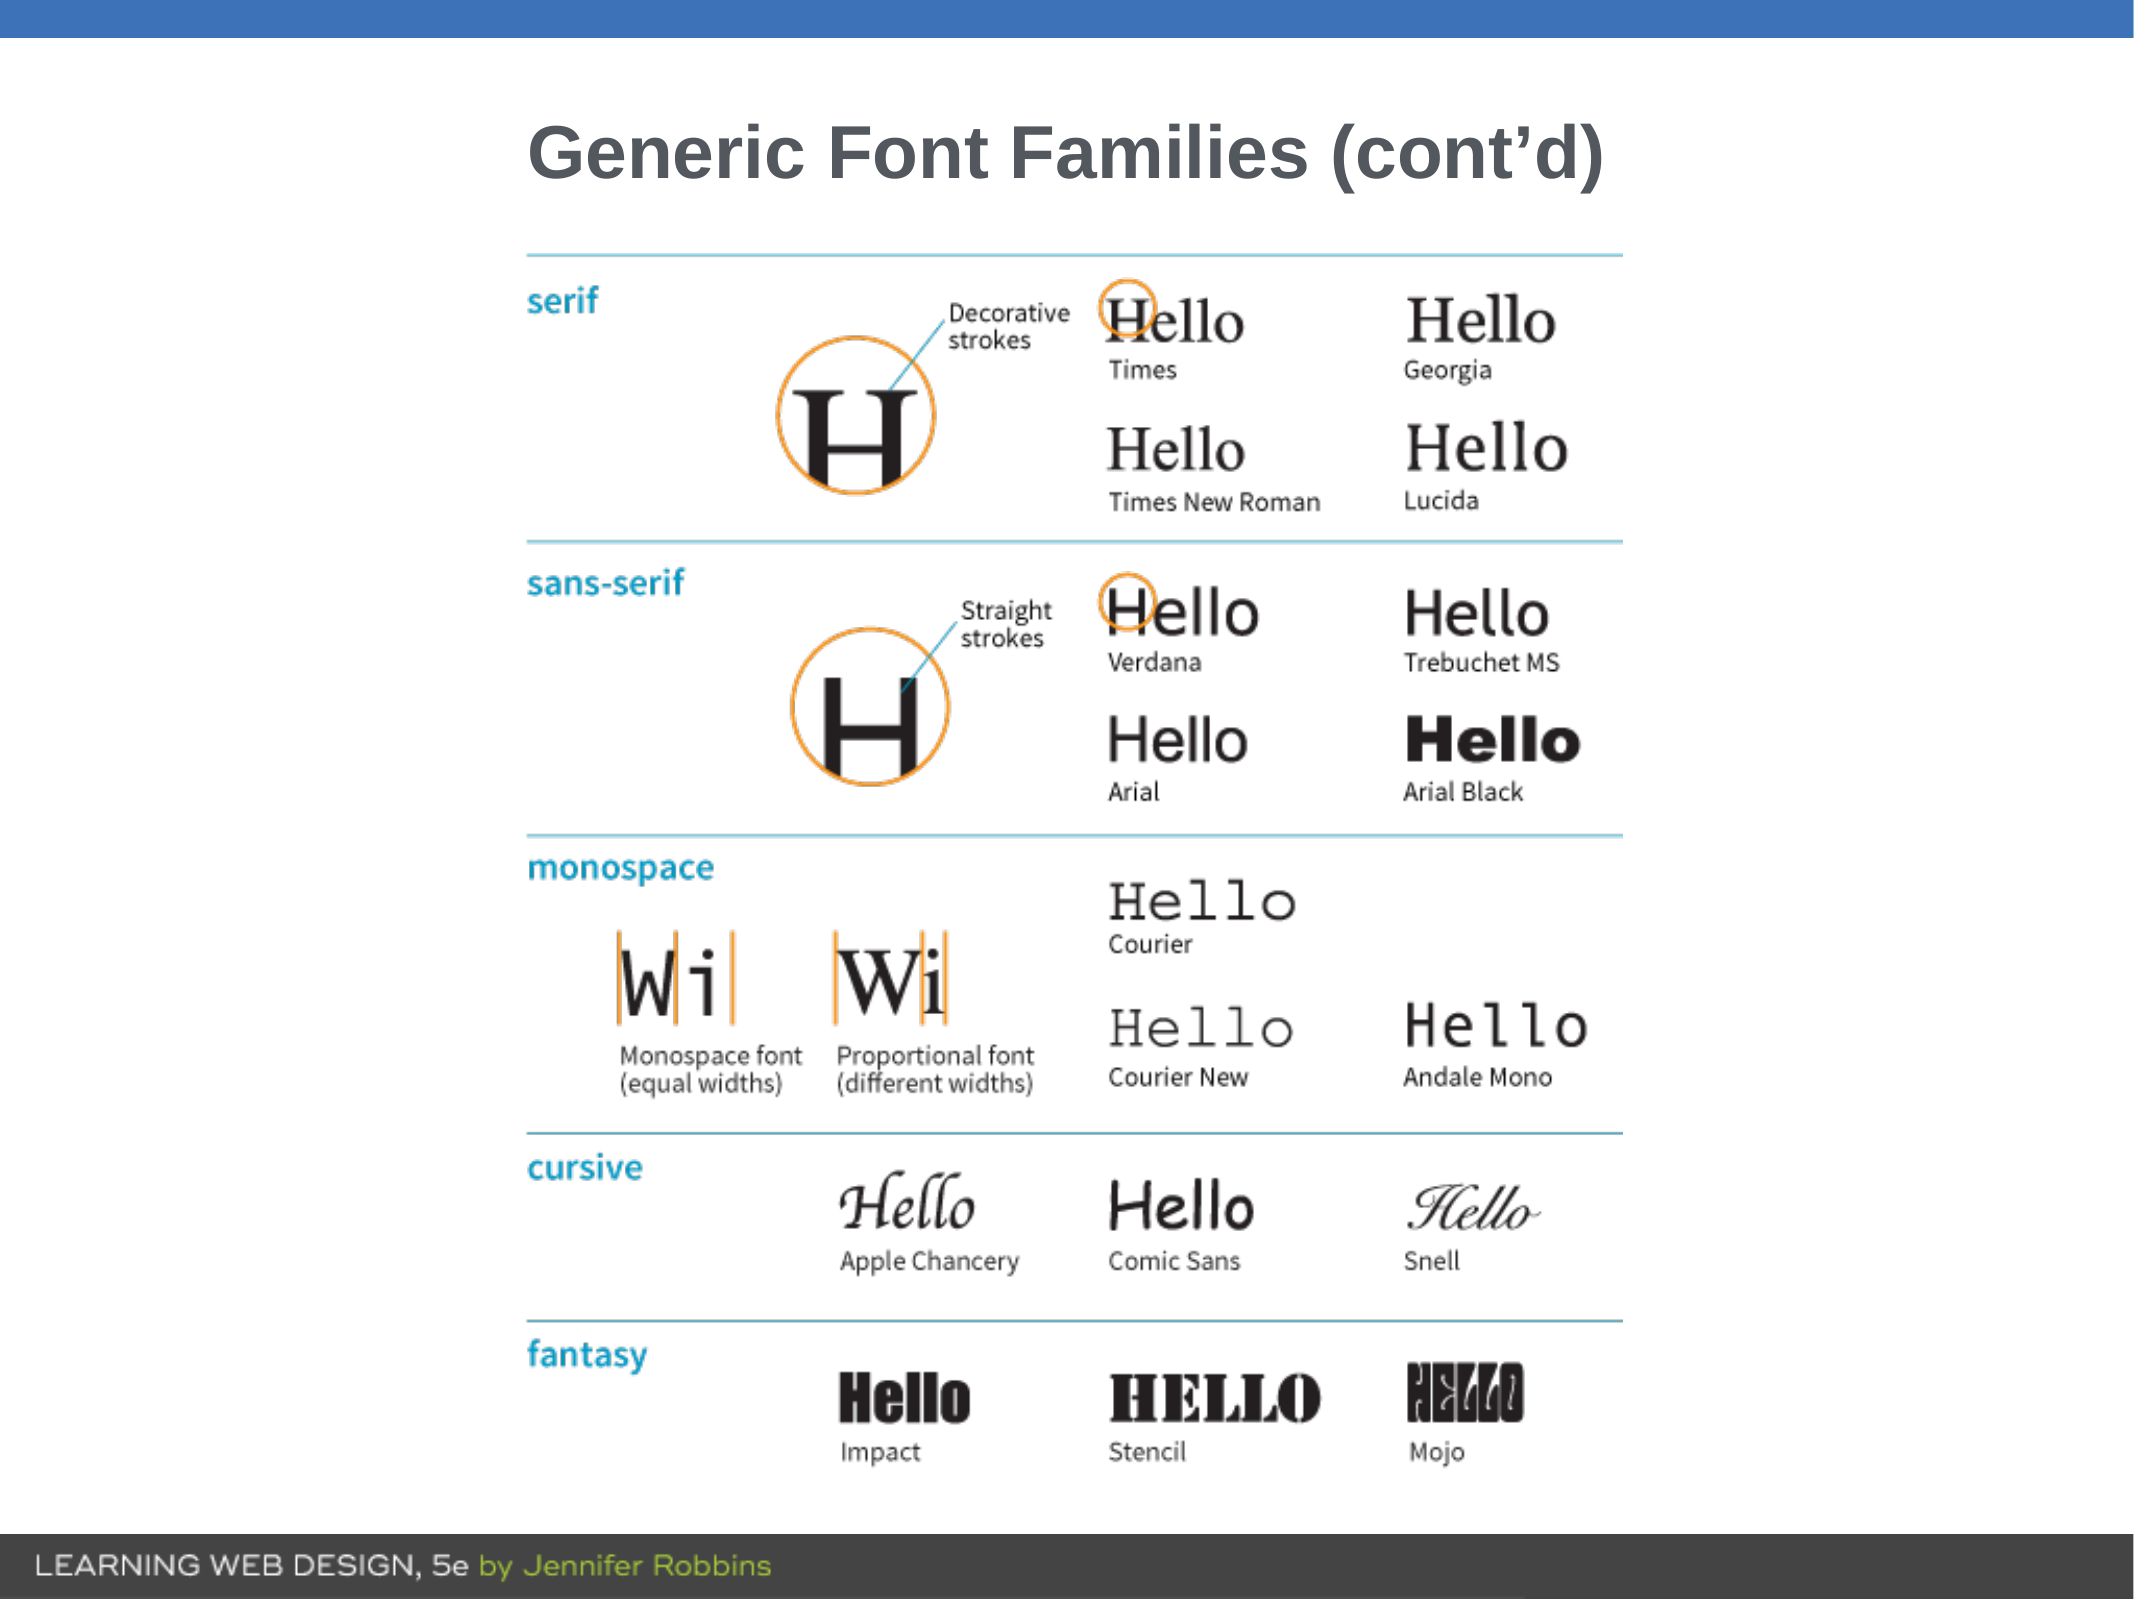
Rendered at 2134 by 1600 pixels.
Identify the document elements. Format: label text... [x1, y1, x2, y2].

picture [0, 1534, 2134, 1599]
title Generic Font Families (cont’d) [155, 72, 1978, 224]
picture [526, 253, 1623, 1505]
